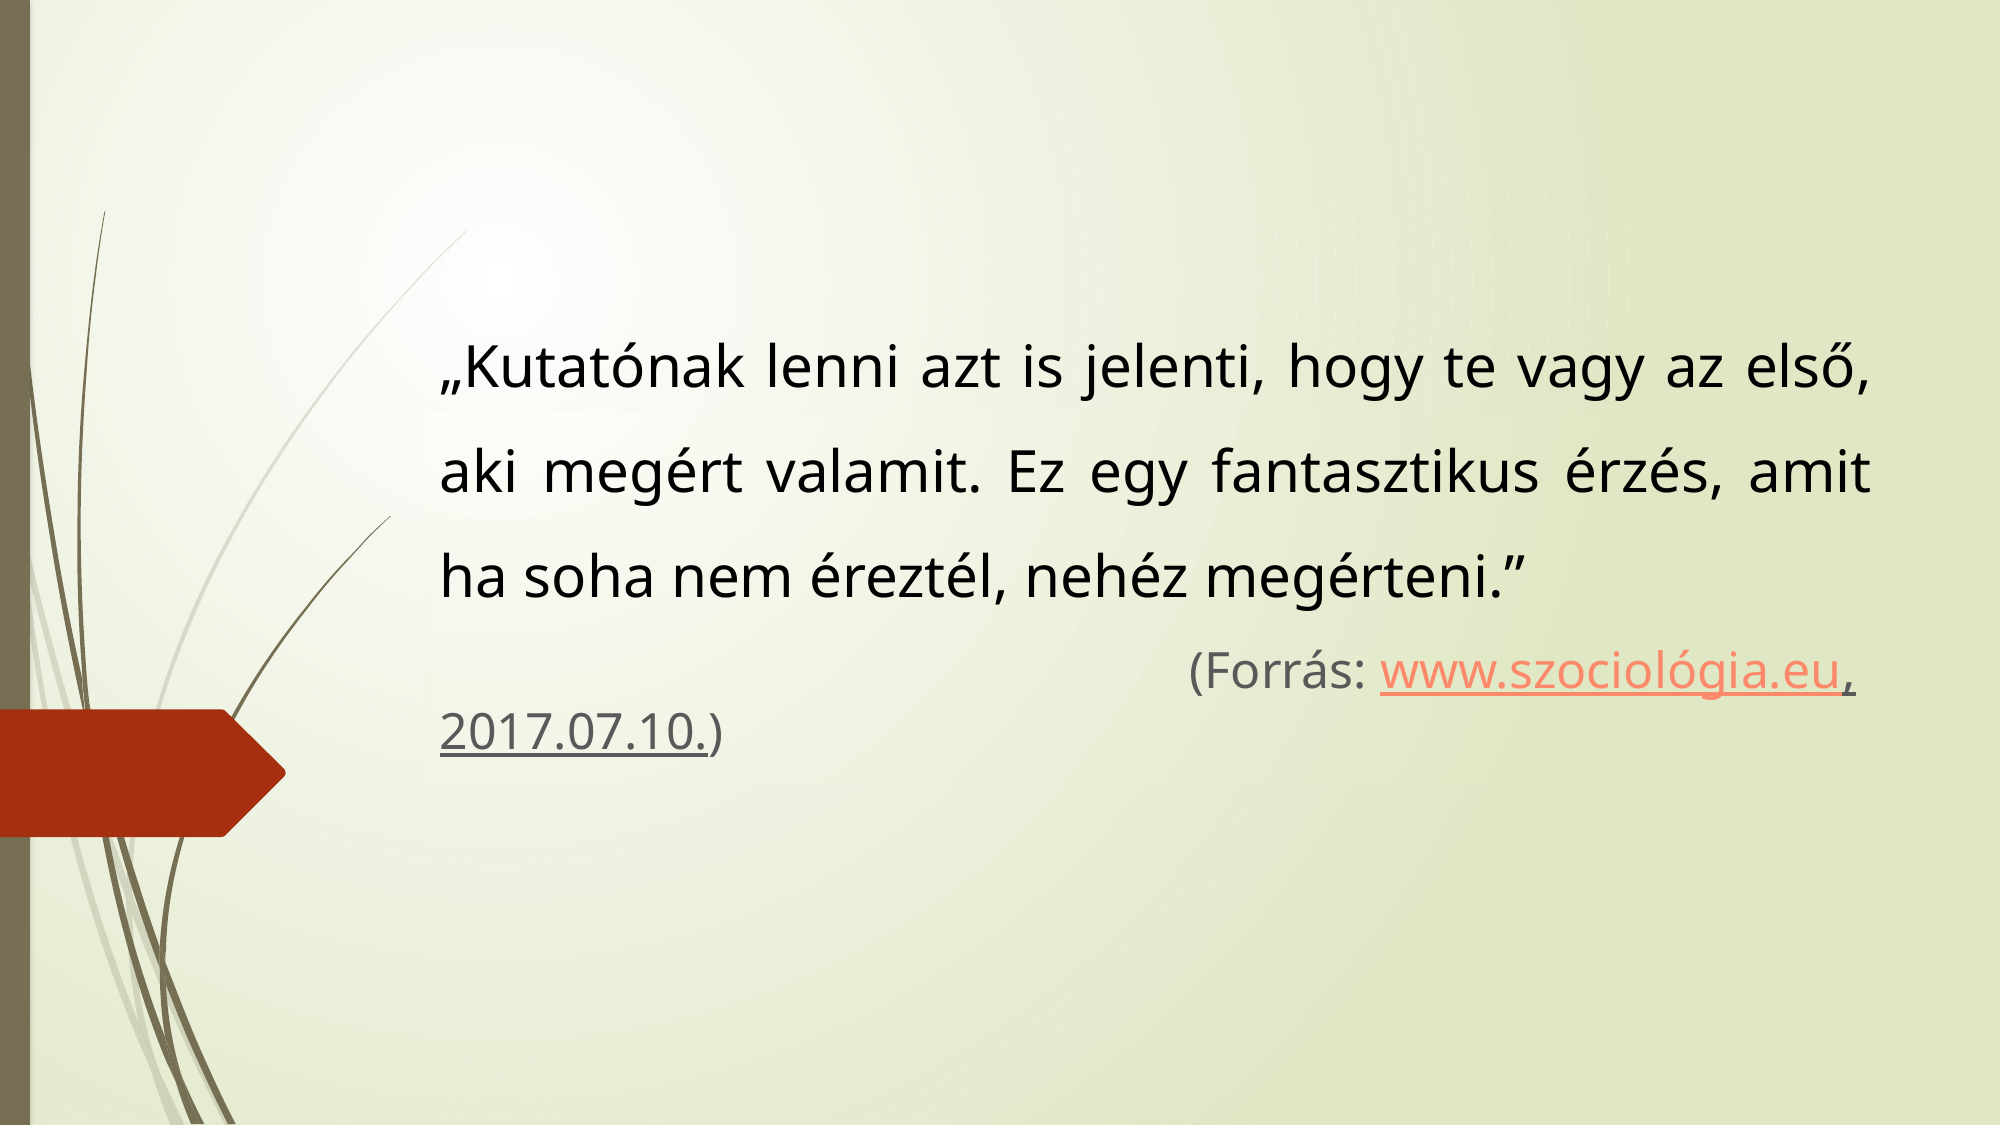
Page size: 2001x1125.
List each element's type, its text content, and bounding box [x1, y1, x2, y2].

subtitle „Kutatónak lenni azt is jelenti, hogy te vagy az első, aki megért valamit. Ez egy fantasztikus érzés, amit ha soha nem éreztél, nehéz megérteni.” (Forrás: www.szociológia.eu, 2017.07.10.) [424, 286, 1888, 818]
